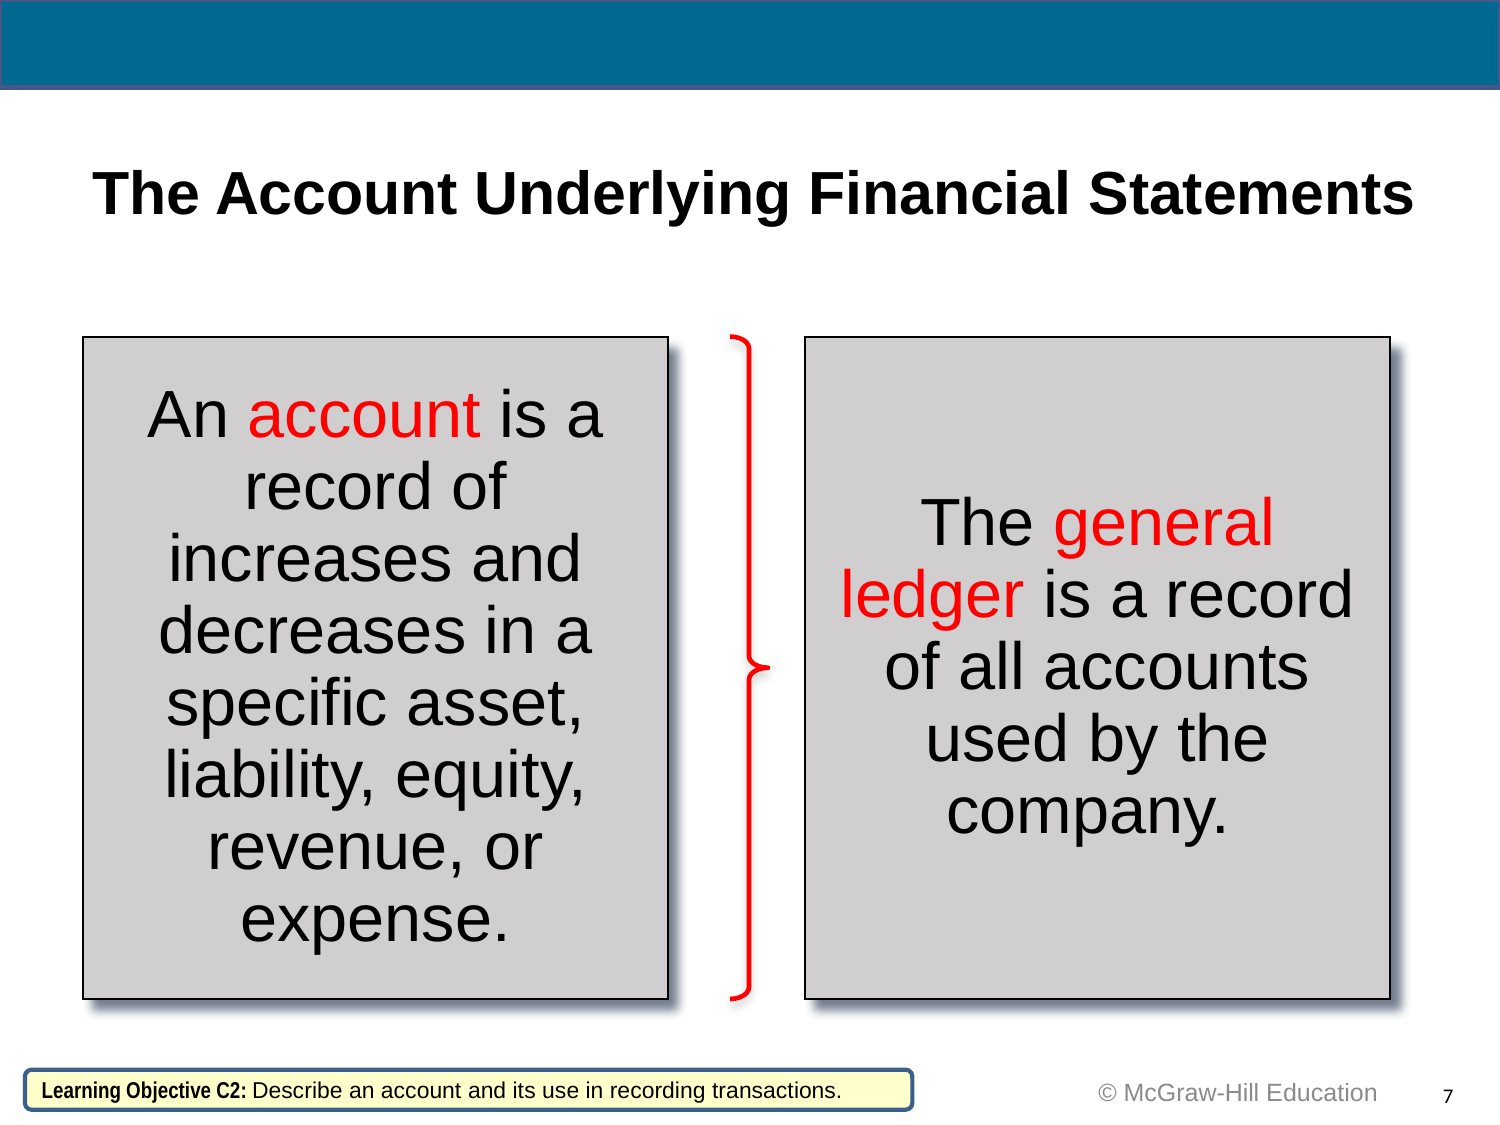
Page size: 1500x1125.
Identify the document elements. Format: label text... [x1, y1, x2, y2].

text_box © McGraw-Hill Education [1076, 1068, 1432, 1107]
text_box The general ledger is a record of all accounts used by the company. [804, 336, 1391, 999]
text_box [0, 0, 1500, 88]
title The Account Underlying Financial Statements [77, 112, 1432, 268]
text_box [729, 336, 769, 999]
text_box An account is a record of increases and decreases in a specific asset, liability, equity, revenue, or expense. [82, 336, 669, 999]
text_box Learning Objective C2: Describe an account and its use in recording transactions. [24, 1069, 913, 1110]
